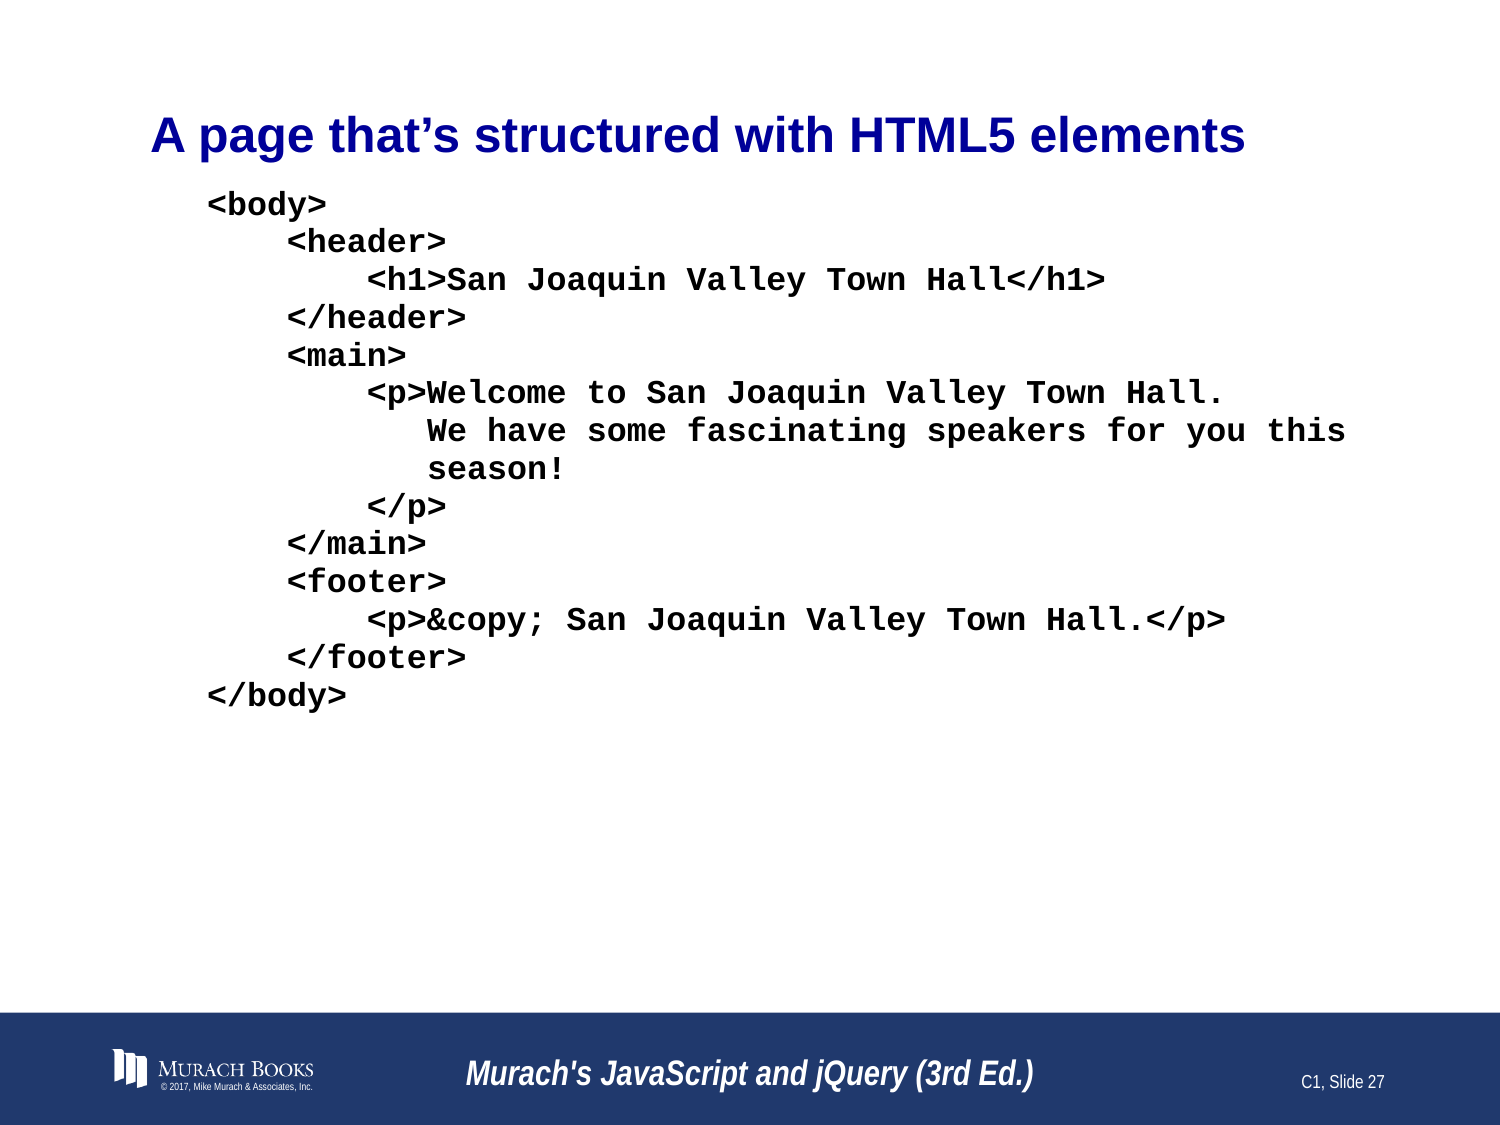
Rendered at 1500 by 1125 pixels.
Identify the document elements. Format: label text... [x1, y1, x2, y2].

slide_number C1, Slide 27 [1087, 1025, 1400, 1100]
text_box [149, 187, 1350, 717]
footer © 2017, Mike Murach & Associates, Inc. [12, 1025, 463, 1100]
slide_number Murach's JavaScript and jQuery (3rd Ed.) [463, 1025, 1050, 1100]
title A page that’s structured with HTML5 elements [150, 102, 1350, 164]
